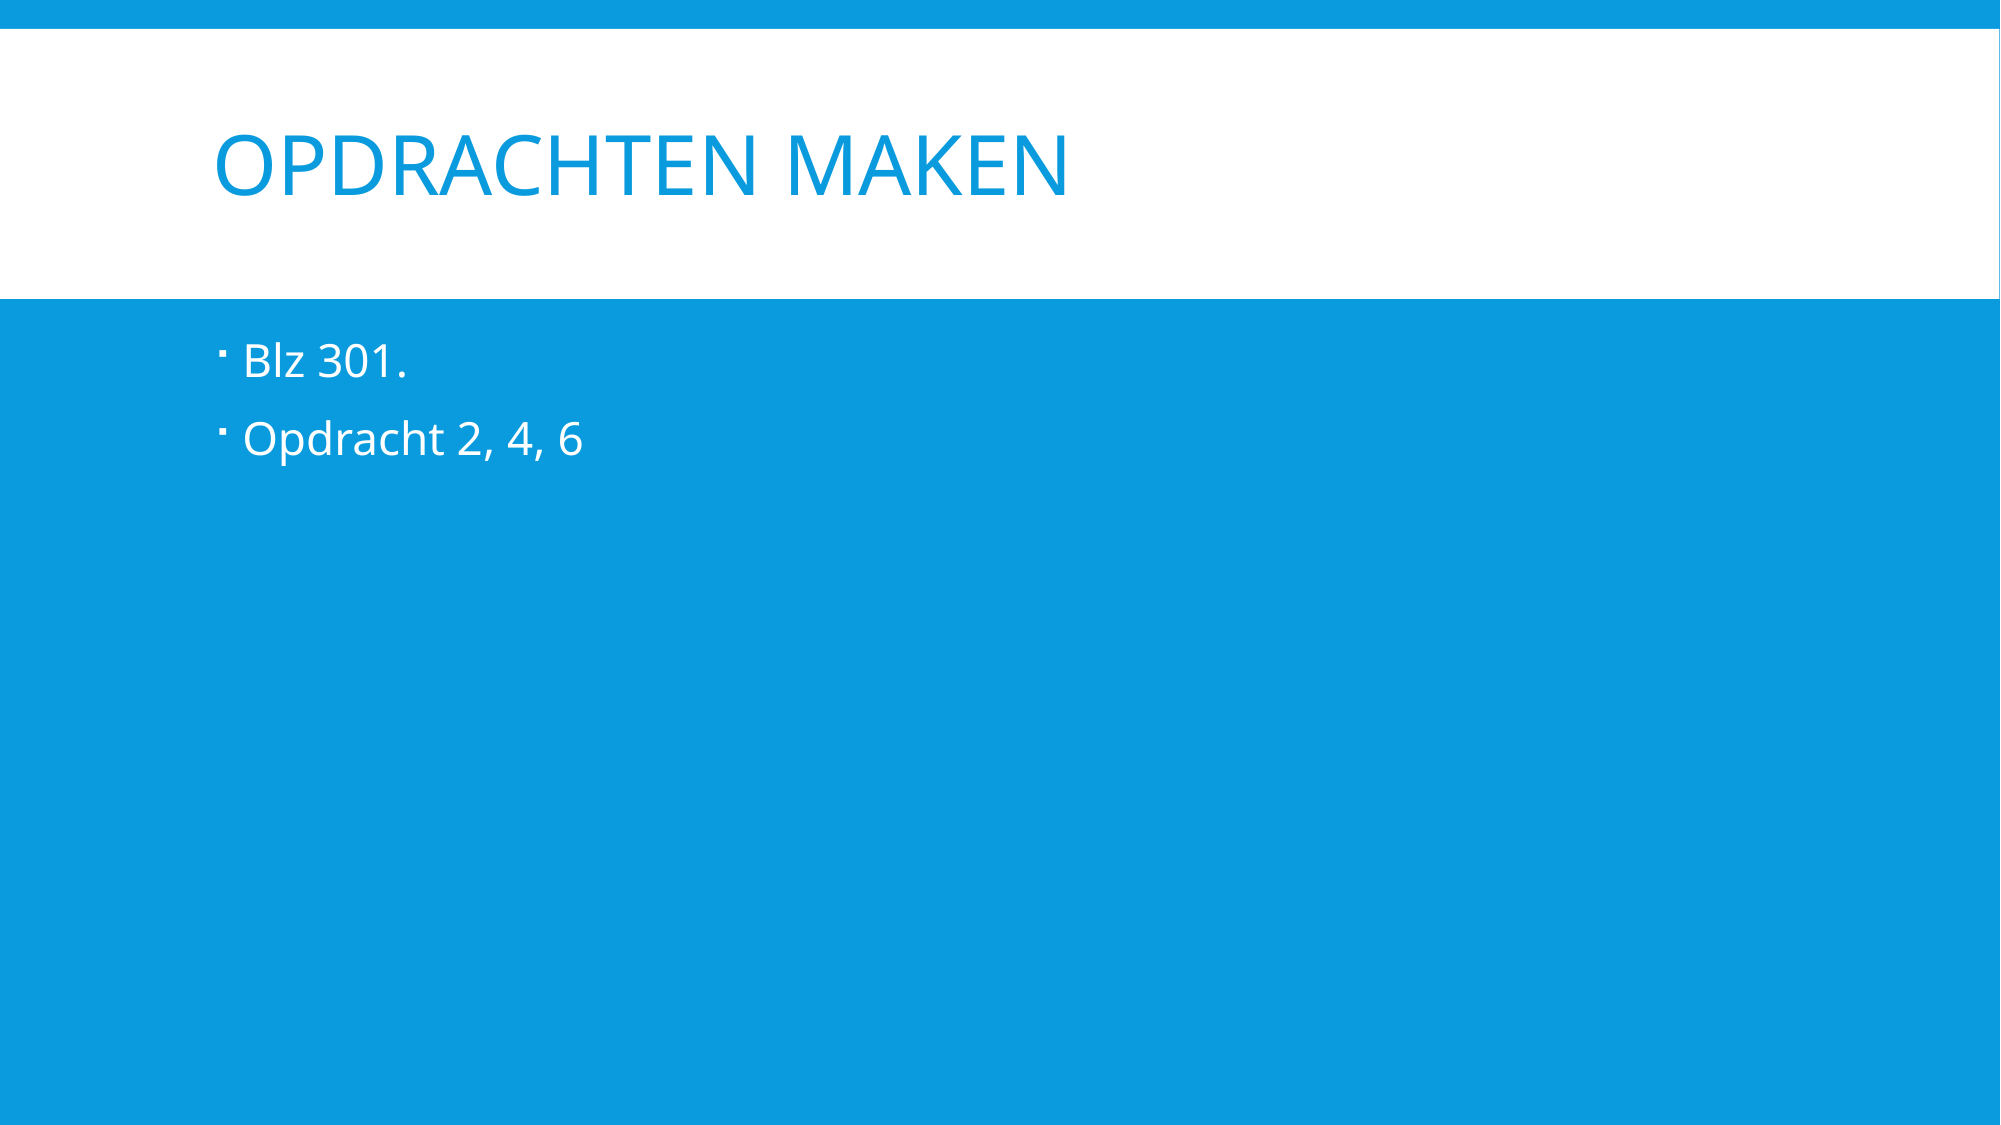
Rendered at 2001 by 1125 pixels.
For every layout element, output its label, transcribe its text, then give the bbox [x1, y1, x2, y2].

list Blz 301. Opdracht 2, 4, 6 [197, 329, 1803, 1020]
title Opdrachten maken [197, 46, 1803, 295]
